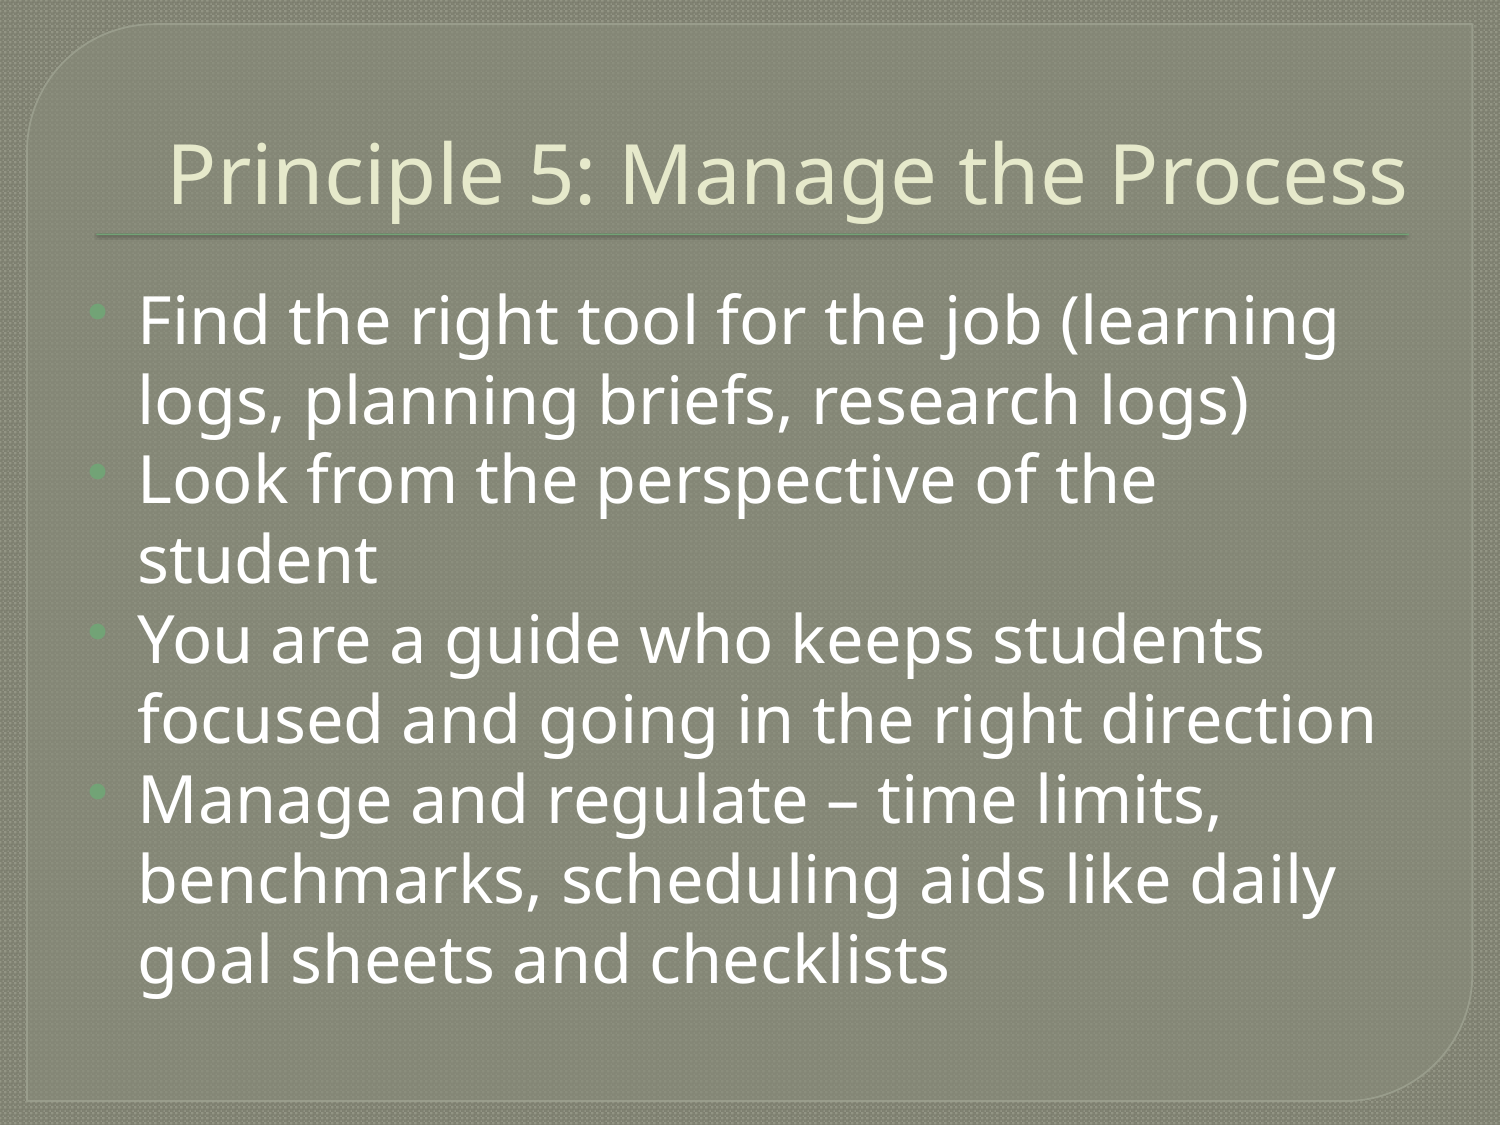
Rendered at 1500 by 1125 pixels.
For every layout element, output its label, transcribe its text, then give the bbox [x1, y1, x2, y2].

list Find the right tool for the job (learning logs, planning briefs, research logs) Look from the perspective of the student You are a guide who keeps students focused and going in the right direction Manage and regulate – time limits, benchmarks, scheduling aids like daily goal sheets and checklists [75, 270, 1425, 1013]
title Principle 5: Manage the Process [75, 41, 1425, 230]
